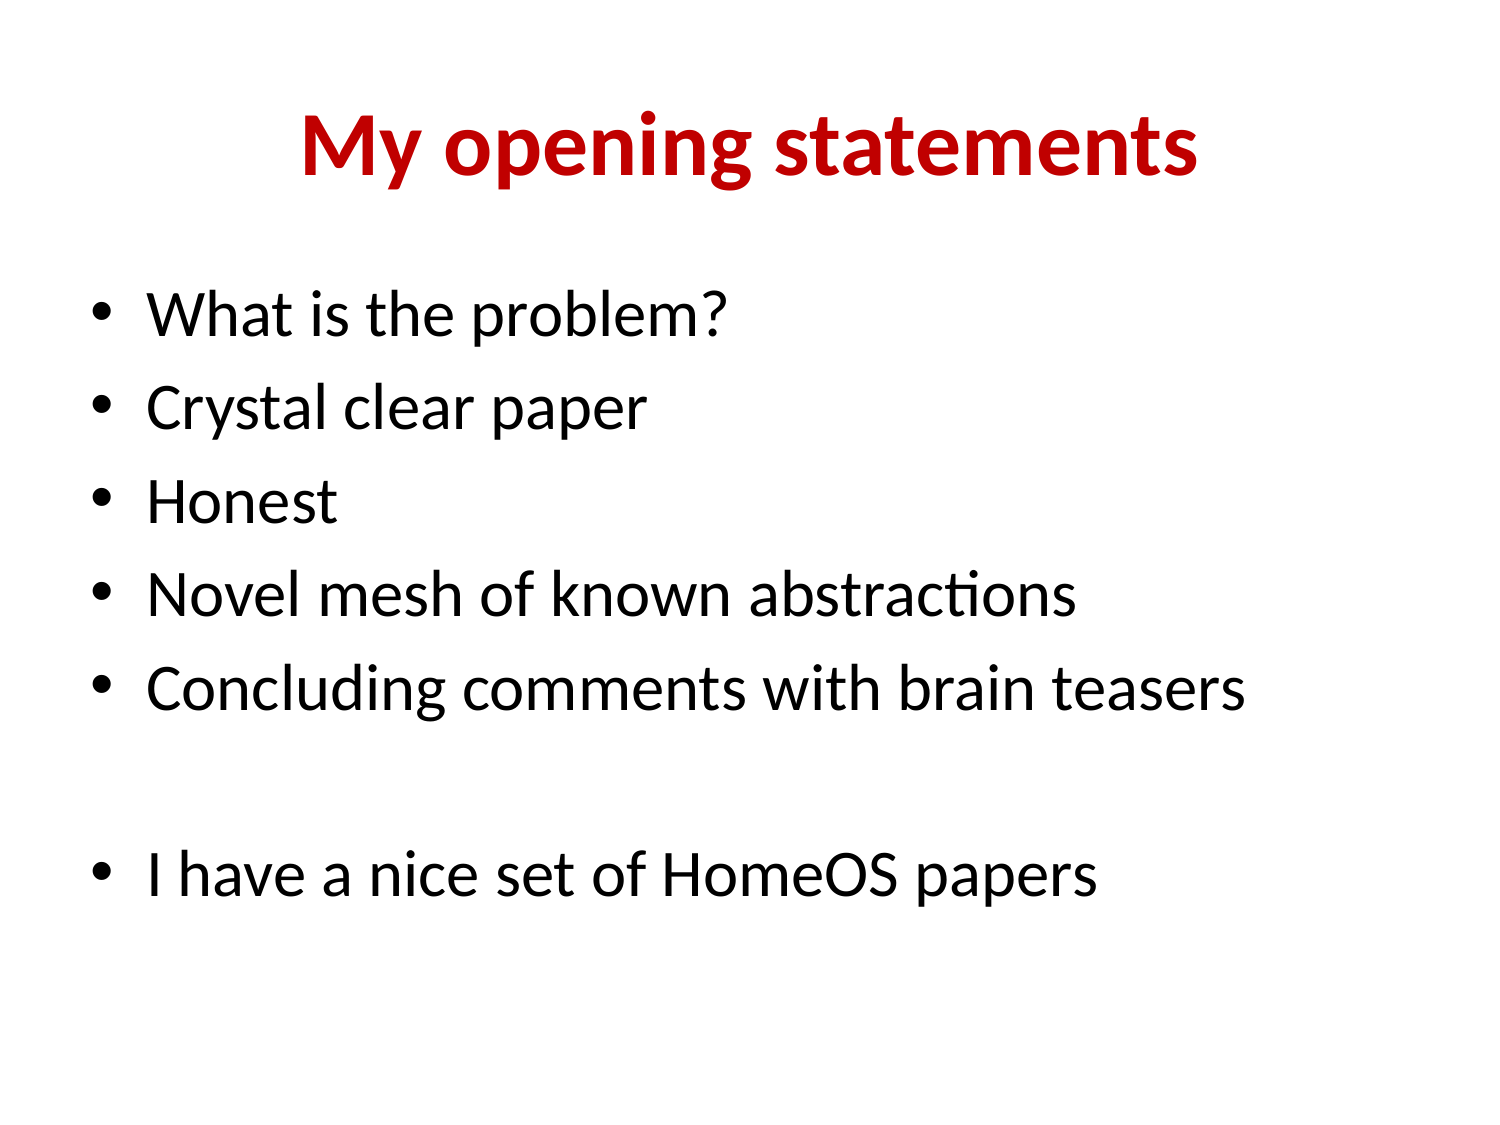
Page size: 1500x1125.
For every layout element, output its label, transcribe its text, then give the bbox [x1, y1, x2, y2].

list What is the problem? Crystal clear paper Honest Novel mesh of known abstractions Concluding comments with brain teasers I have a nice set of HomeOS papers [75, 262, 1425, 1005]
title My opening statements [75, 45, 1425, 233]
